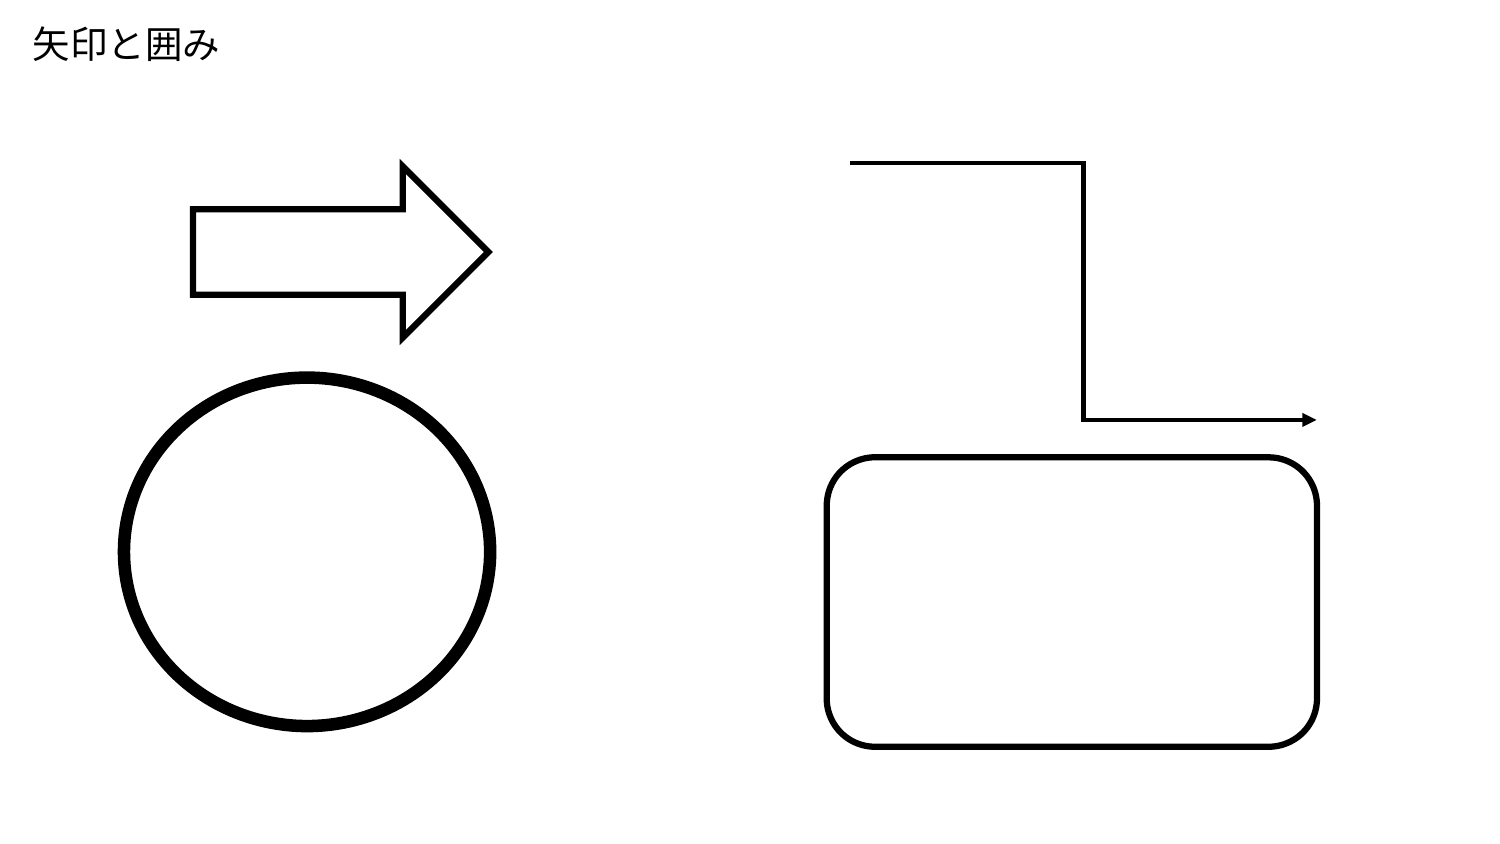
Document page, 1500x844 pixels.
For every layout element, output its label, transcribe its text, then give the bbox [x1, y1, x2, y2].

text_box [826, 457, 1317, 747]
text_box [849, 162, 1317, 421]
text_box [193, 166, 489, 338]
text_box [123, 377, 491, 727]
text_box 矢印と囲み [17, 13, 426, 74]
